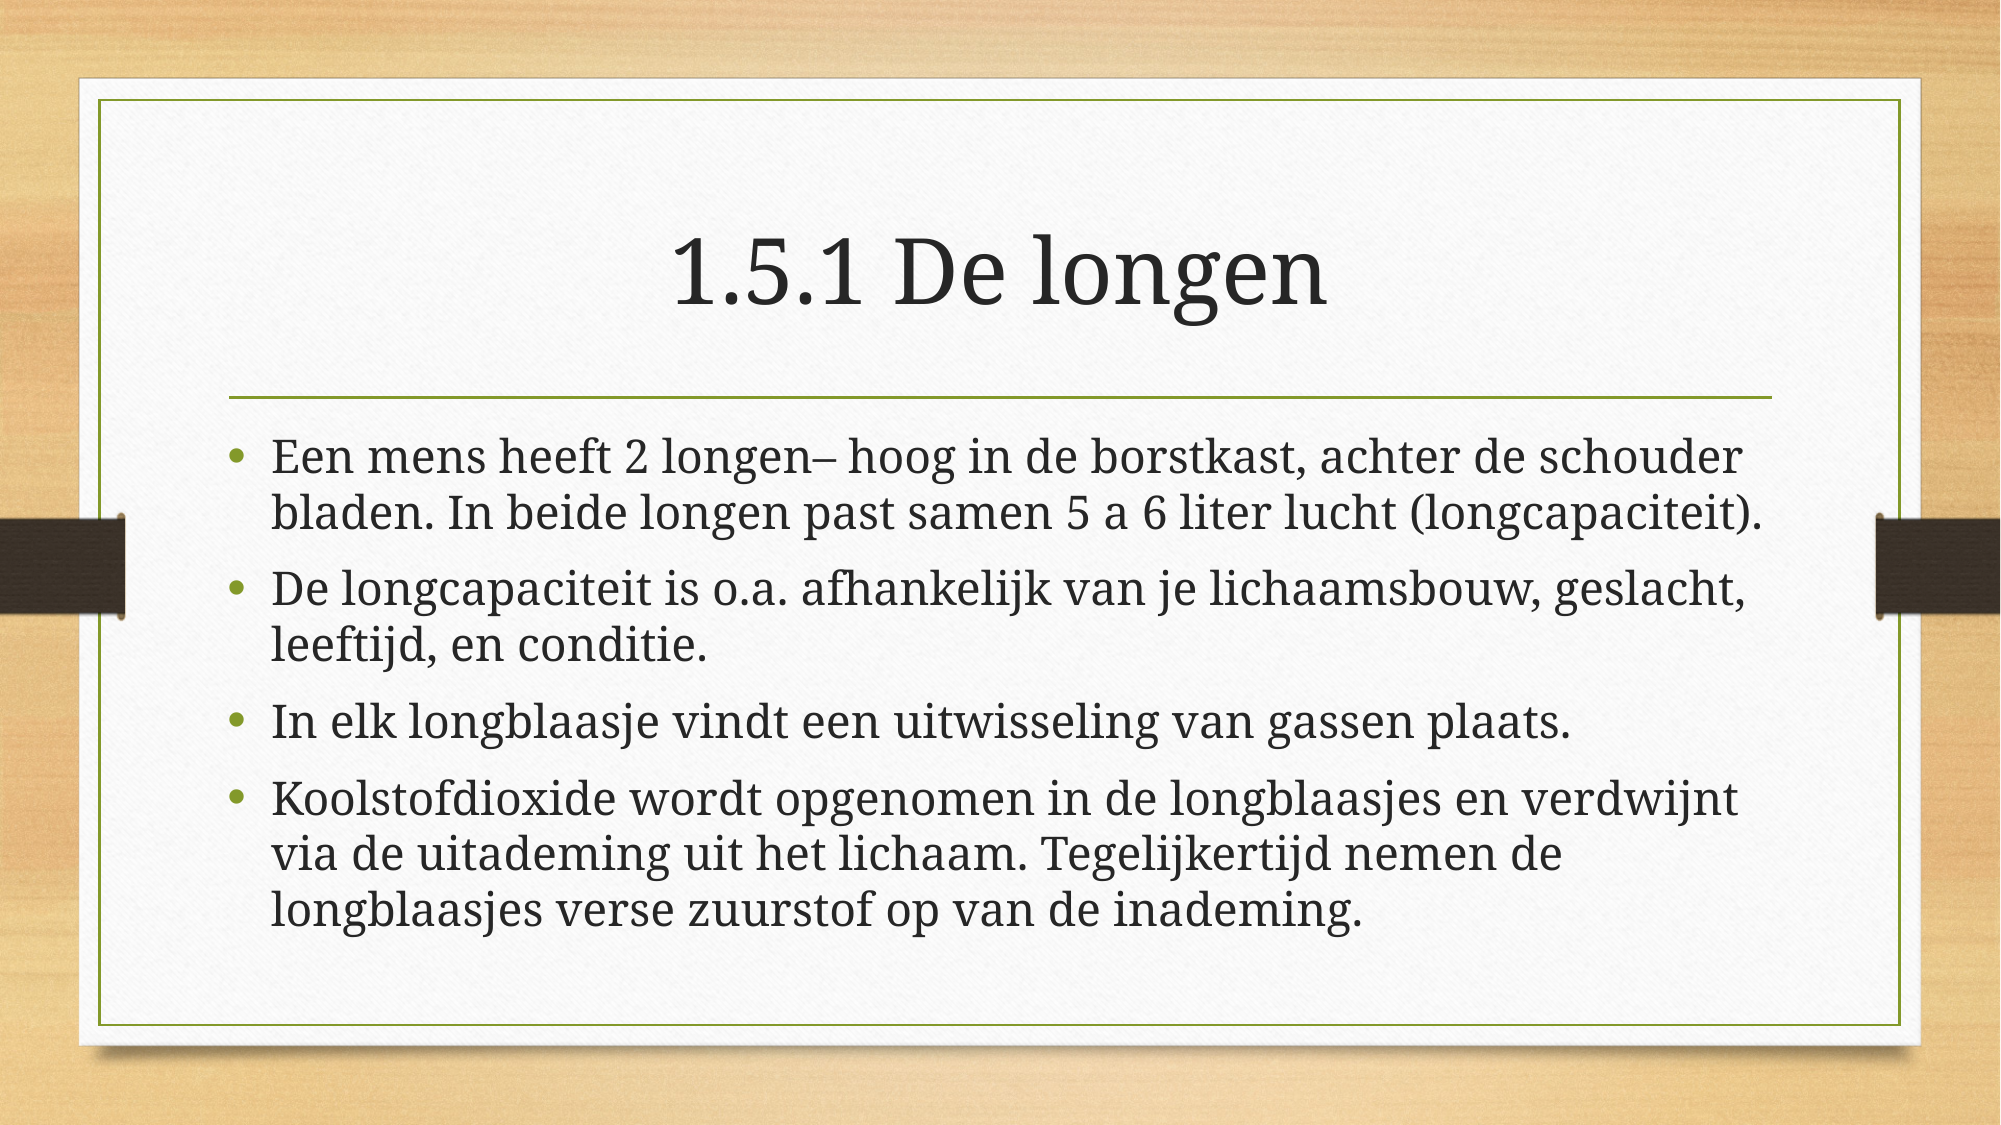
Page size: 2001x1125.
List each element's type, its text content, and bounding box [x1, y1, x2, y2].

list Een mens heeft 2 longen– hoog in de borstkast, achter de schouder bladen. In beide longen past samen 5 a 6 liter lucht (longcapaciteit). De longcapaciteit is o.a. afhankelijk van je lichaamsbouw, geslacht, leeftijd, en conditie. In elk longblaasje vindt een uitwisseling van gassen plaats. Koolstofdioxide wordt opgenomen in de longblaasjes en verdwijnt via de uitademing uit het lichaam. Tegelijkertijd nemen de longblaasjes verse zuurstof op van de inademing. [212, 419, 1788, 964]
title 1.5.1 De longen [212, 161, 1788, 375]
picture [0, 0, 2001, 1125]
